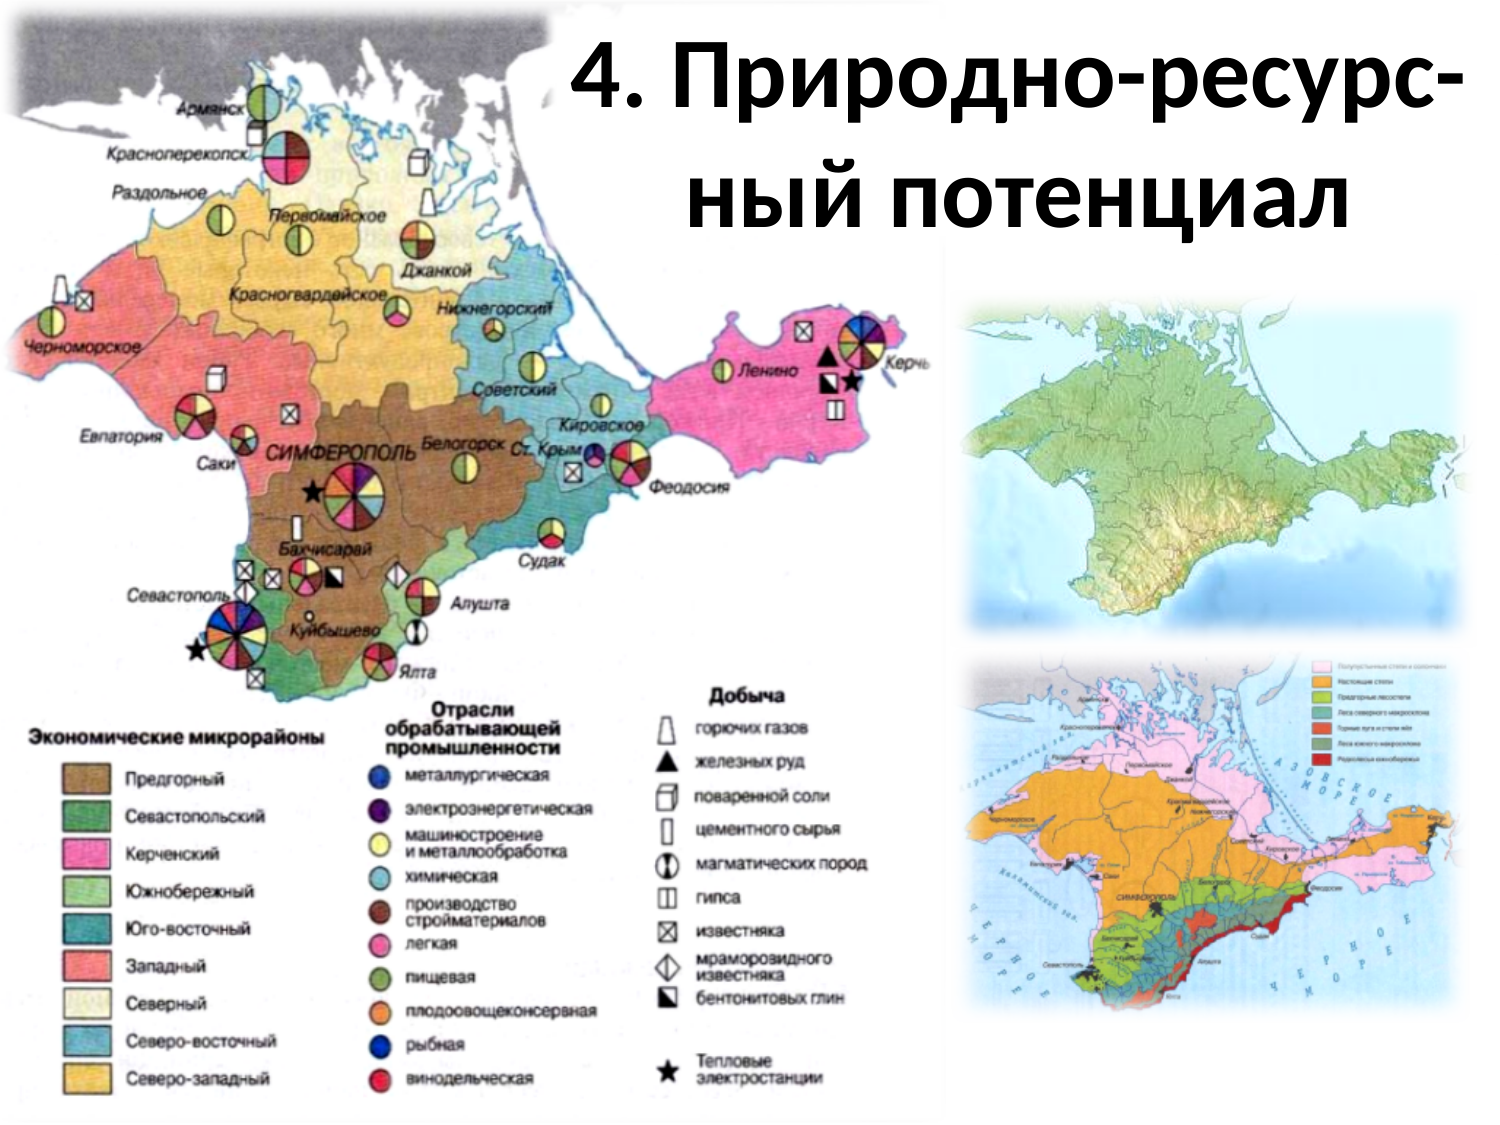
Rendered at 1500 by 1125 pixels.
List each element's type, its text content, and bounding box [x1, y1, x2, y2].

text_box 4. Природно-ресурс-ный потенциал [950, 17, 1485, 239]
picture [0, 0, 946, 1125]
picture [950, 290, 1477, 1024]
